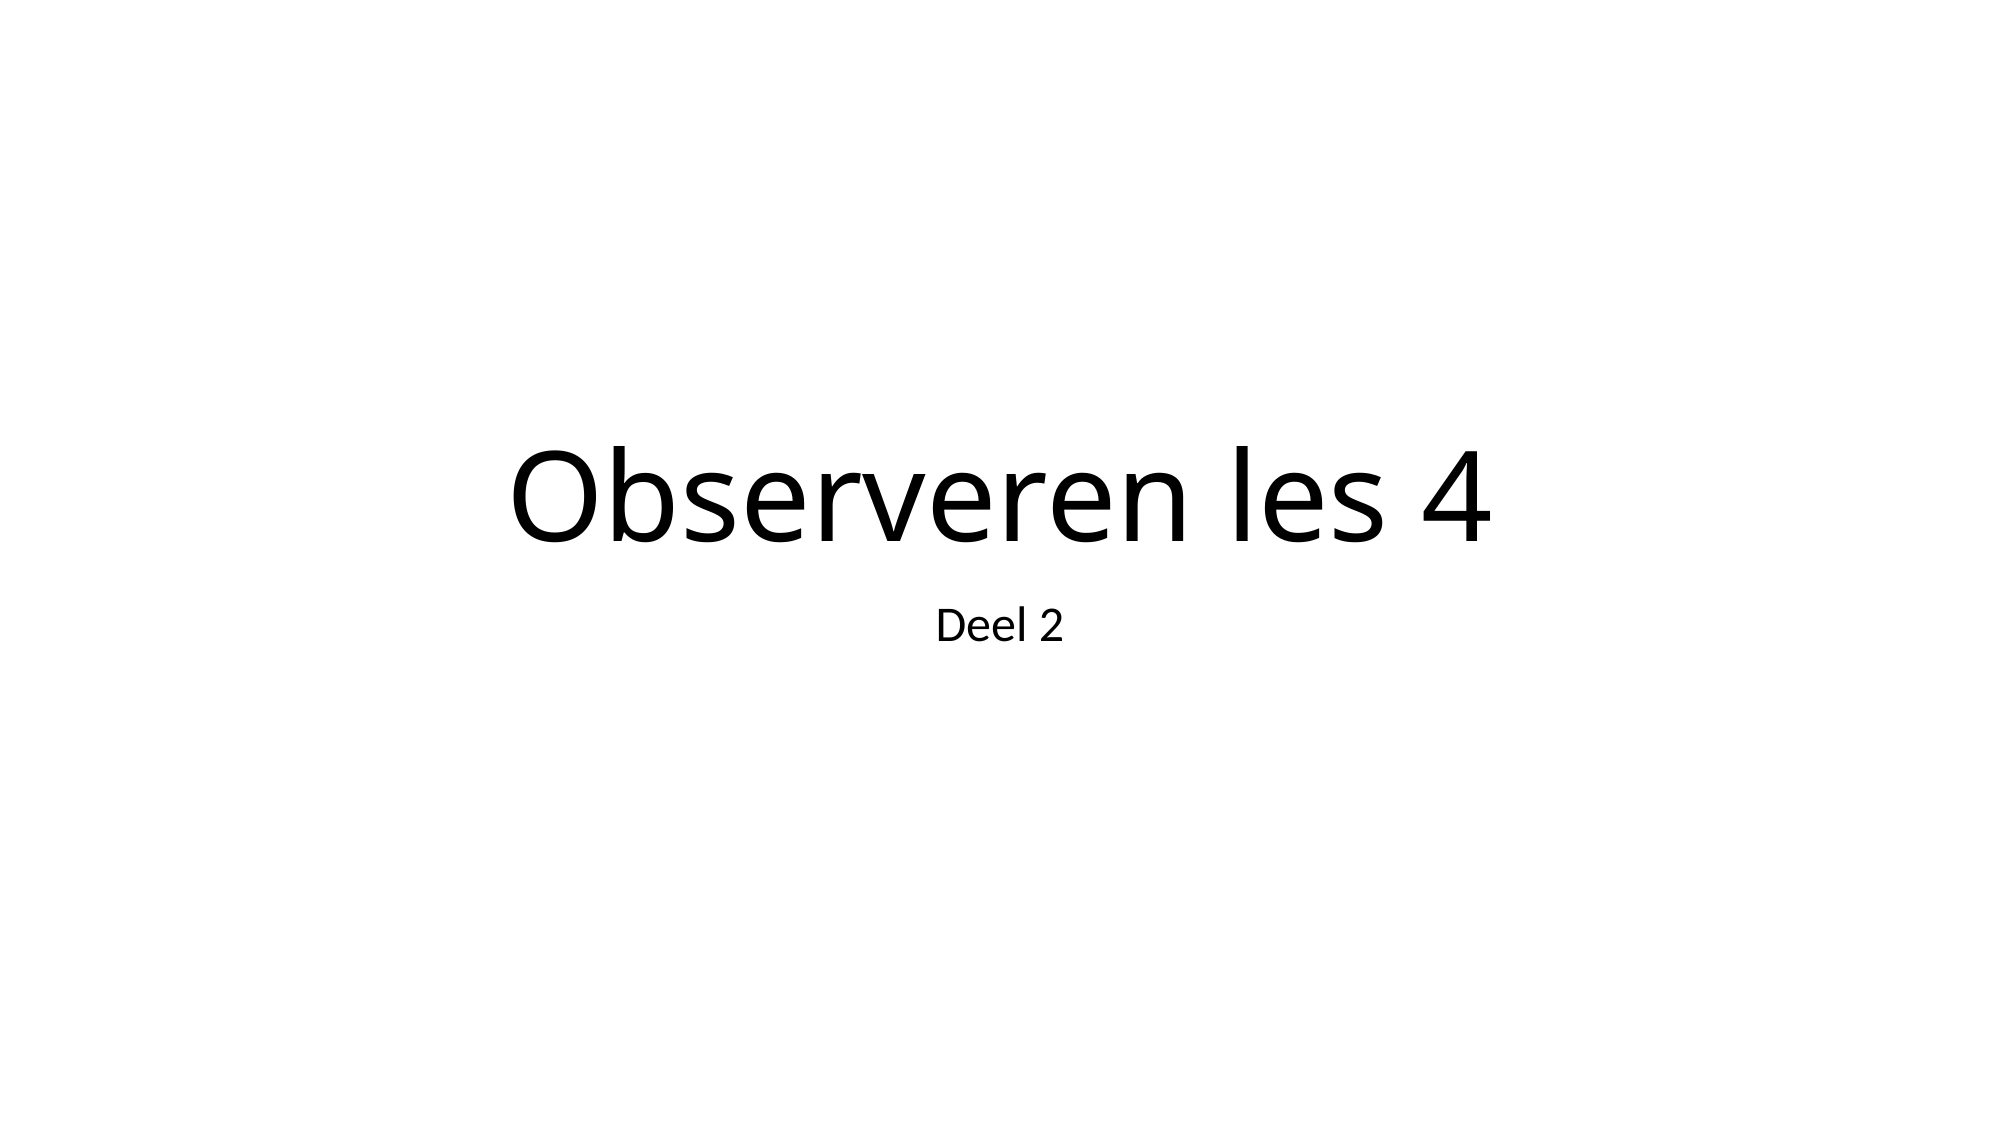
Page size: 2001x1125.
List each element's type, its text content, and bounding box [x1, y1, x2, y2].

subtitle Deel 2 [249, 590, 1750, 863]
title Observeren les 4 [249, 184, 1750, 576]
